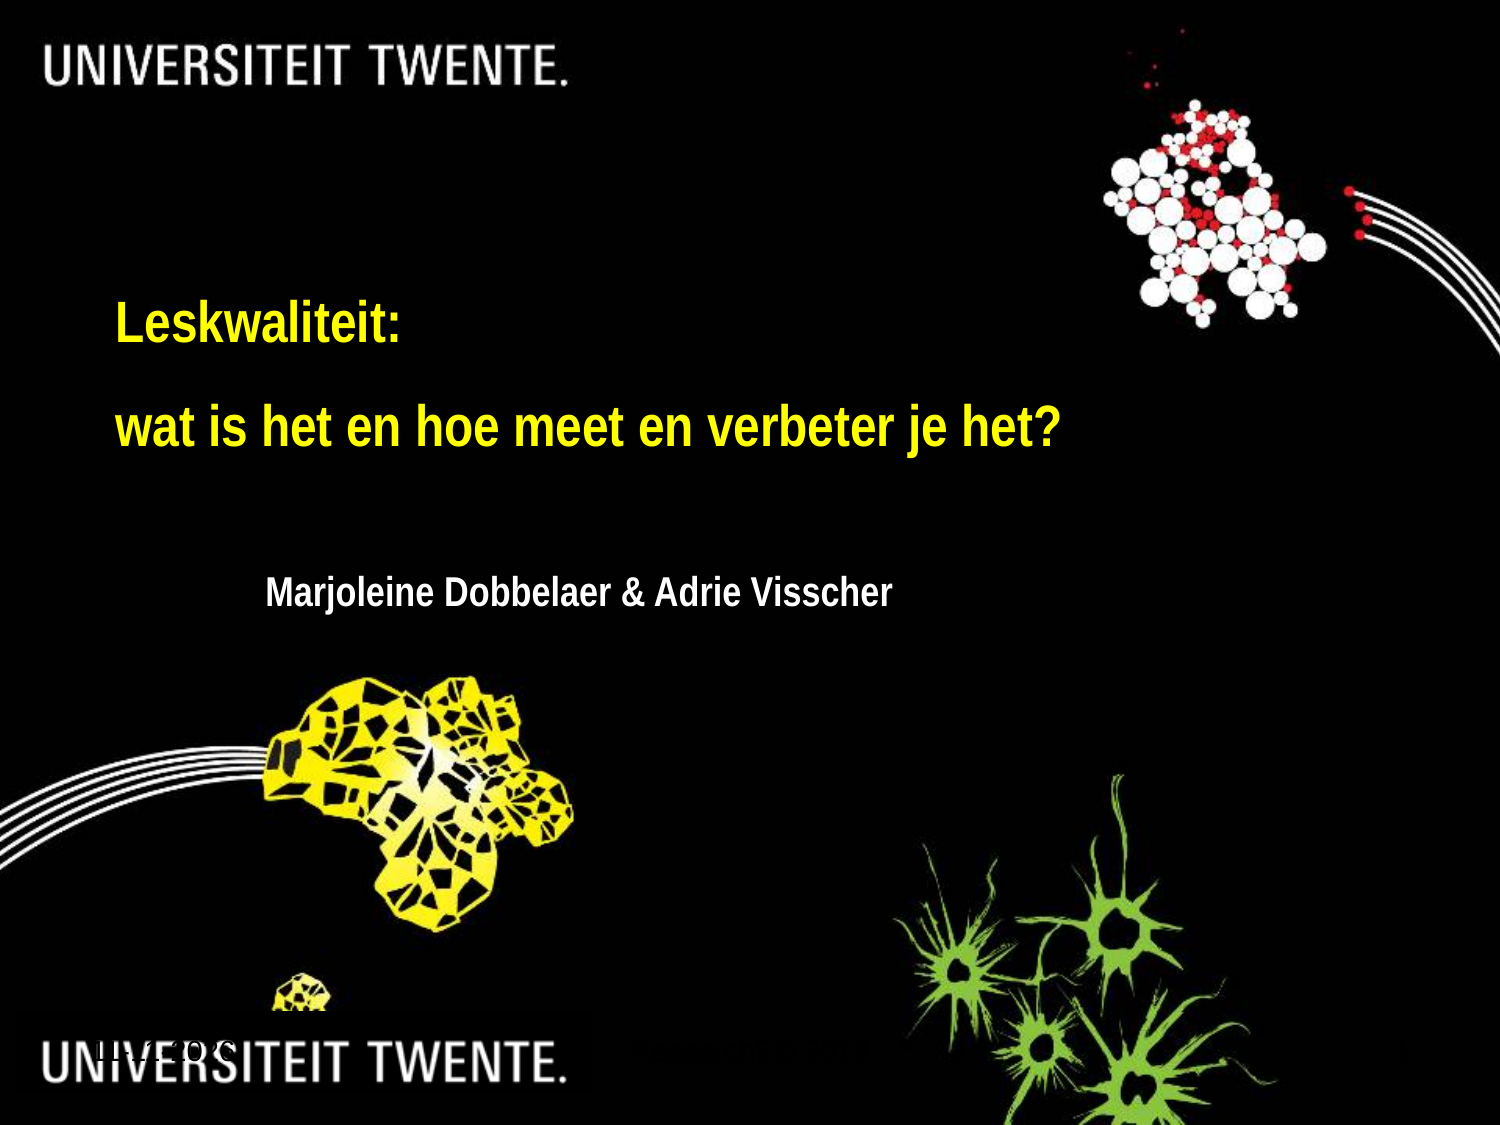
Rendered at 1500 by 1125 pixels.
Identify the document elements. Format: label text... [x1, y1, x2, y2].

picture [0, 0, 1500, 1125]
footer ResearchED 2019 [512, 1024, 988, 1103]
title Leskwaliteit: wat is het en hoe meet en verbeter je het? Marjoleine Dobbelaer & Adrie Visscher [100, 231, 1081, 615]
slide_number 1 [1074, 1024, 1426, 1103]
